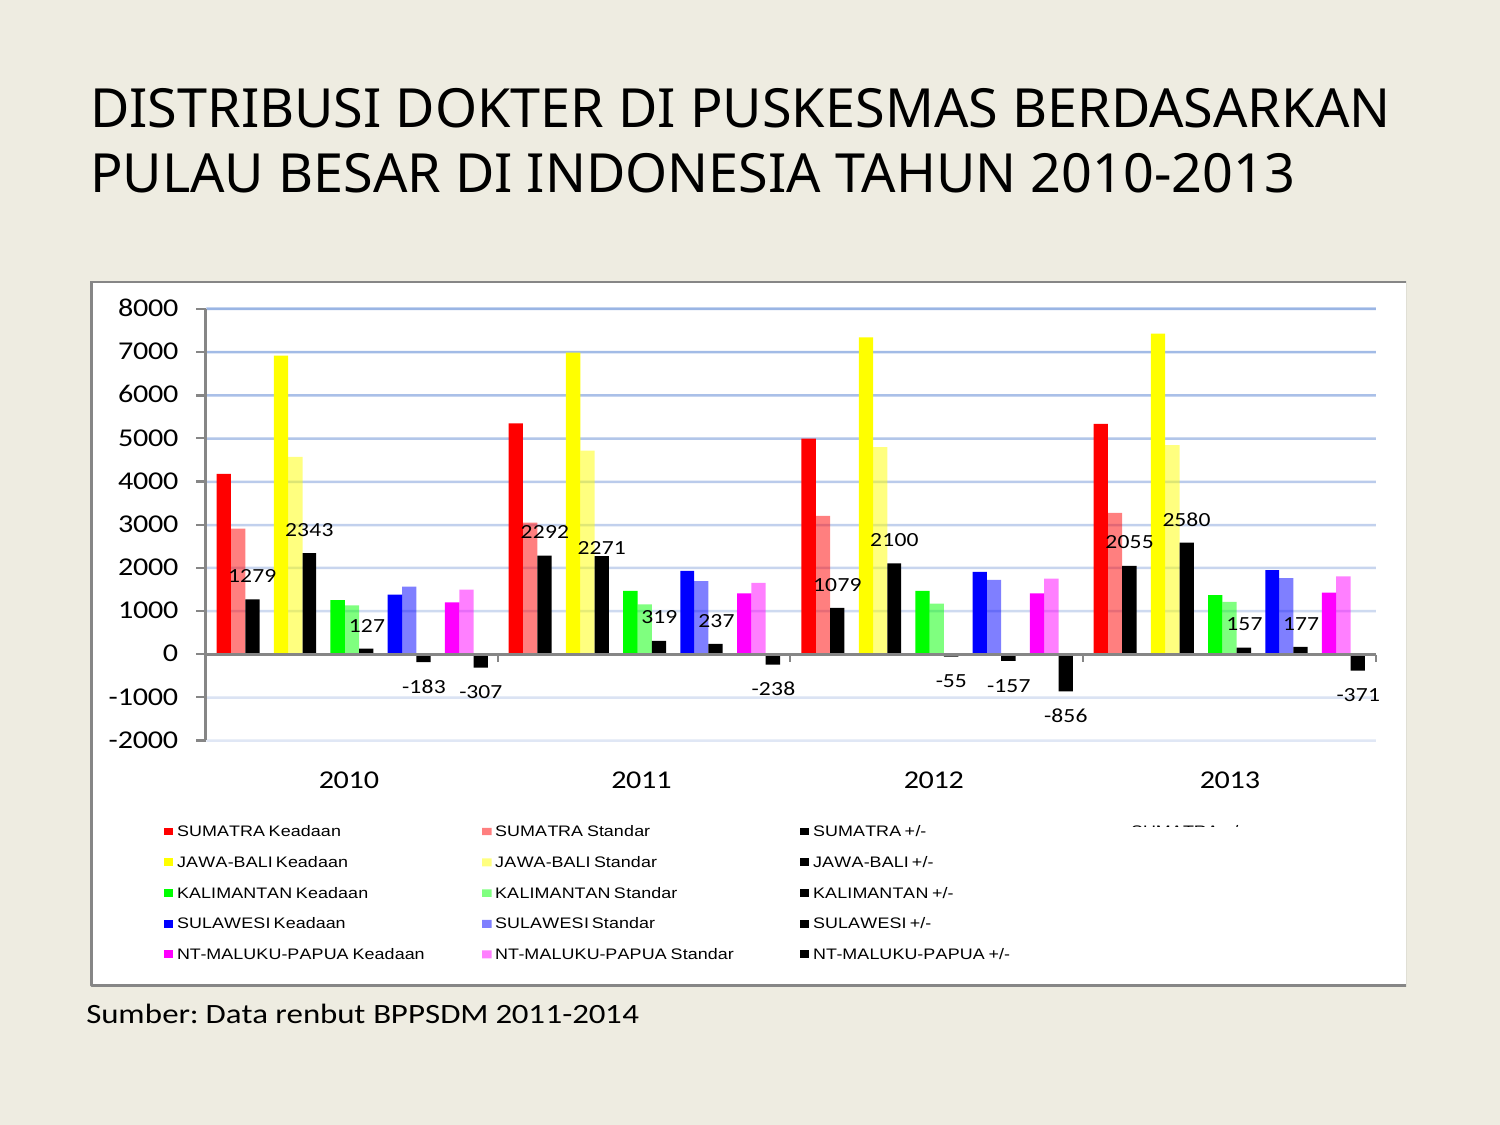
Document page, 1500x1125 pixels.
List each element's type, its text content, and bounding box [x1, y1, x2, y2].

title DISTRIBUSI DOKTER DI PUSKESMAS BERDASARKAN PULAU BESAR DI INDONESIA TAHUN 2010-2013 [75, 45, 1425, 233]
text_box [81, 235, 1407, 1032]
